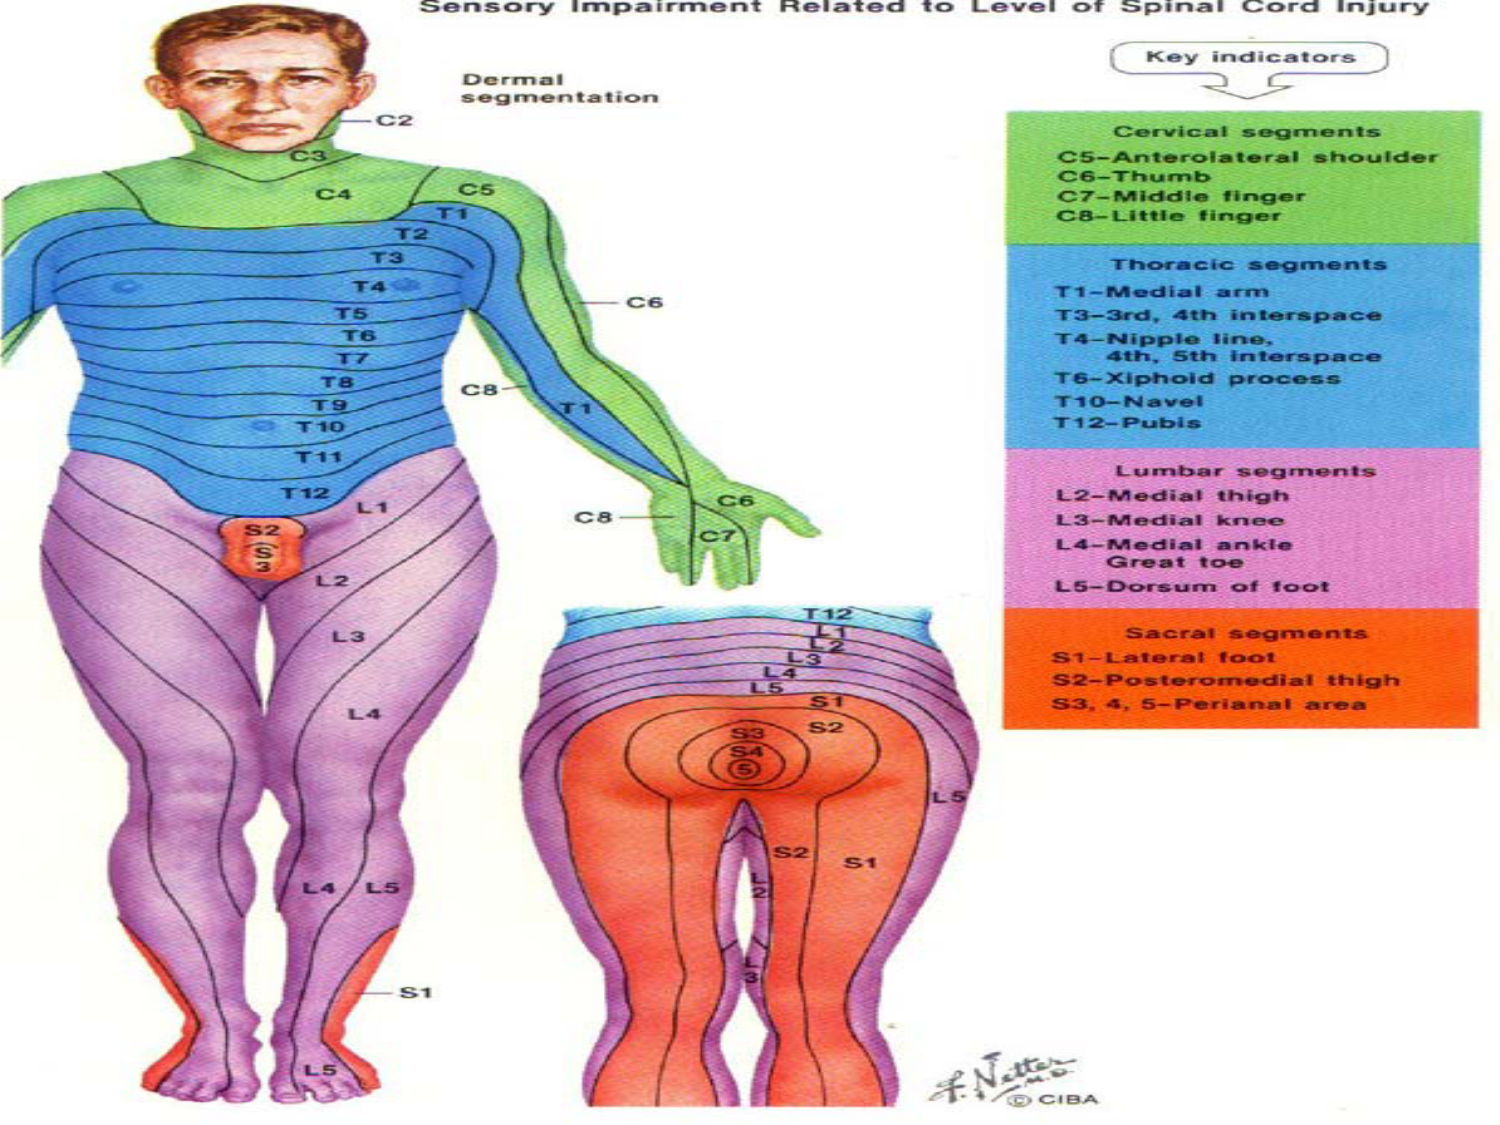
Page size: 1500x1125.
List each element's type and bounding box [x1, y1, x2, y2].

list [0, 0, 1500, 1125]
